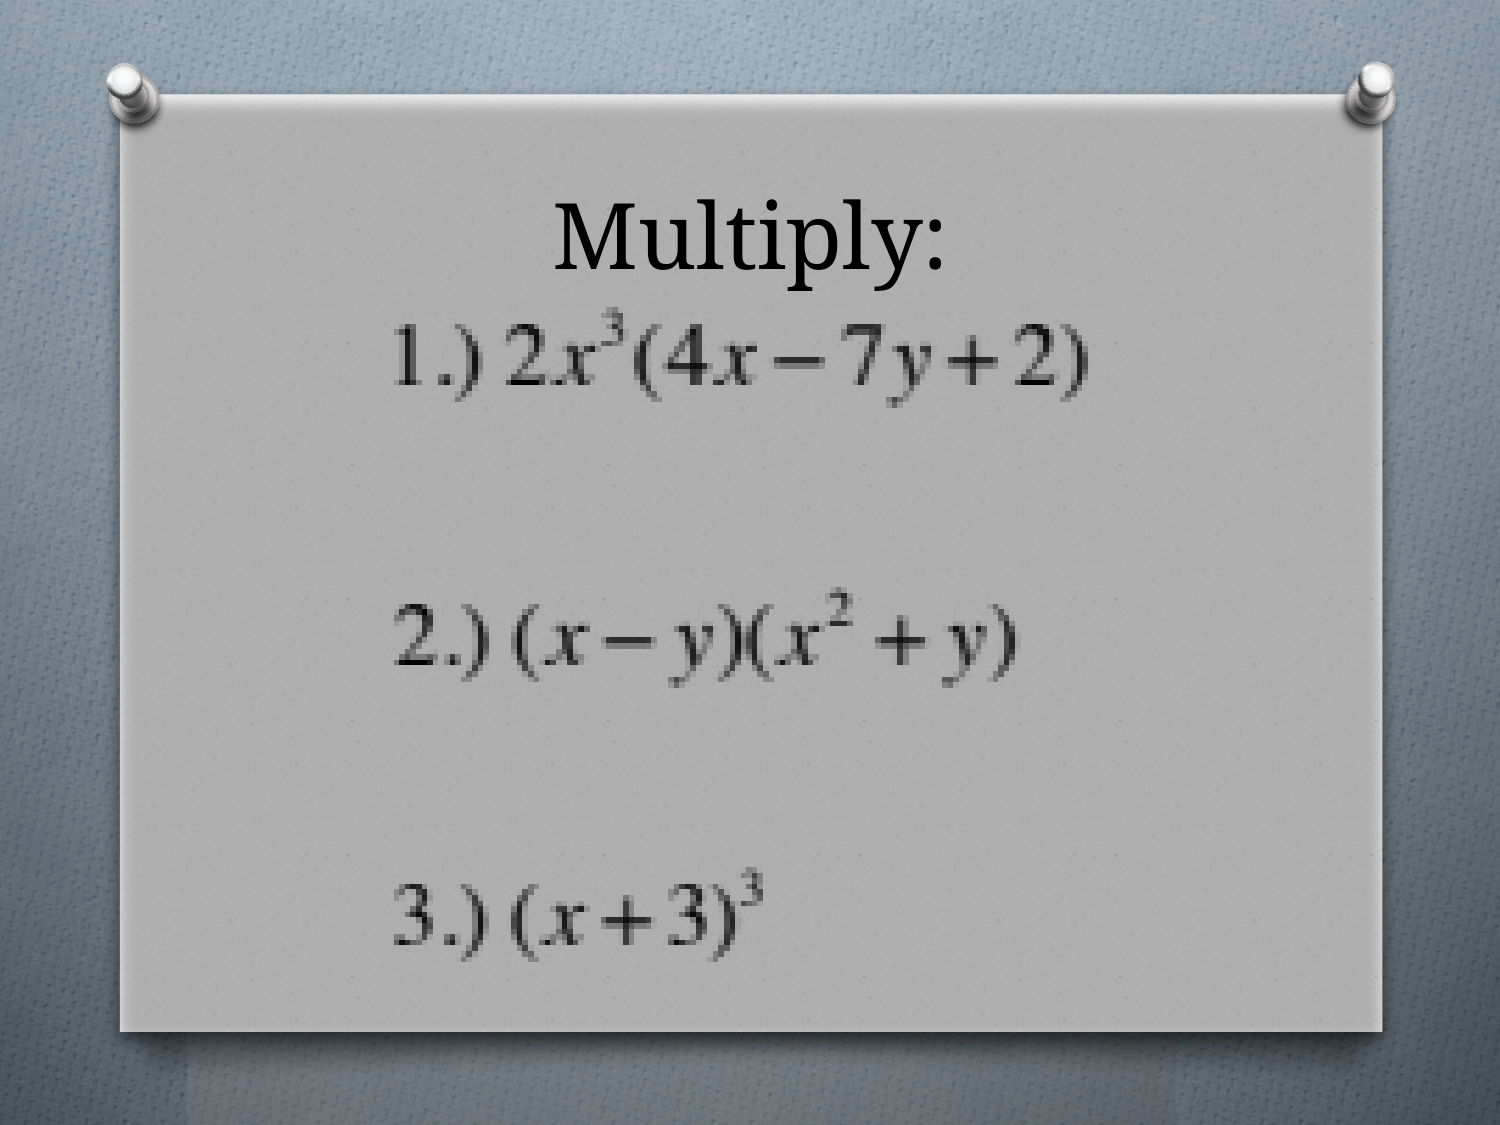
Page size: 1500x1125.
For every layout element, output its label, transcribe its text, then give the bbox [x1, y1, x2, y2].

title Multiply: [179, 134, 1323, 332]
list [383, 285, 1095, 974]
picture [75, 29, 198, 153]
picture [1317, 35, 1439, 156]
